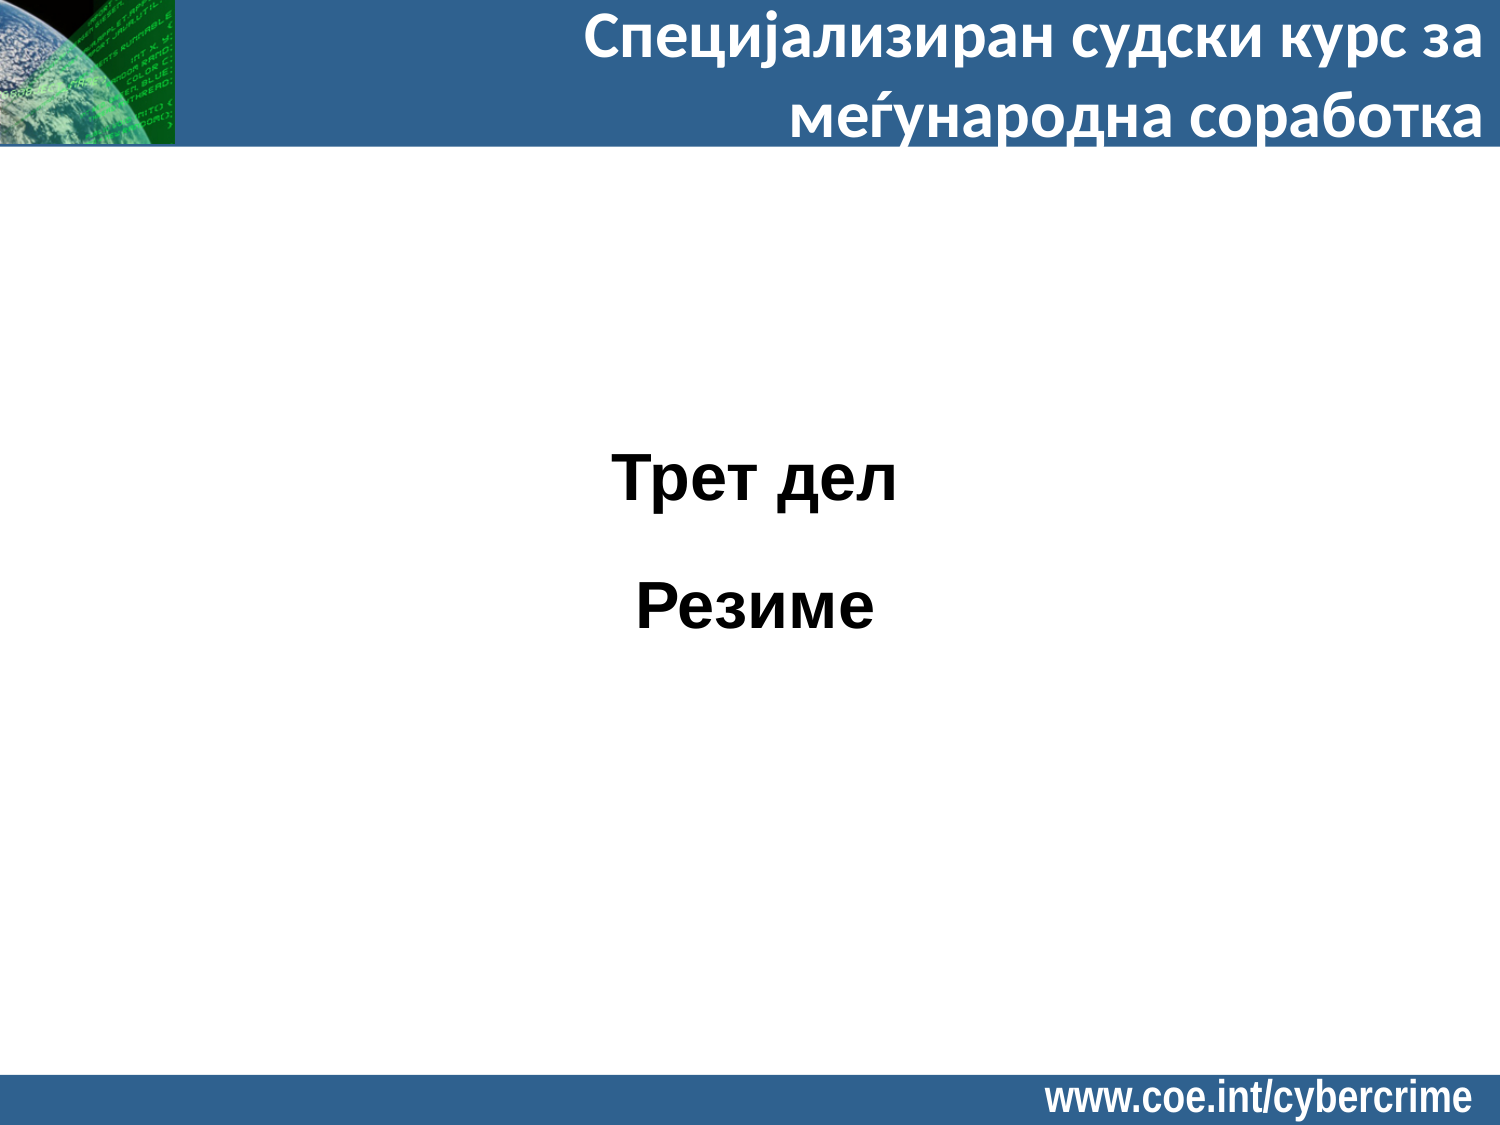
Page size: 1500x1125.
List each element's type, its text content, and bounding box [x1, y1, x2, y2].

text_box Трет дел Резиме [56, 441, 1455, 713]
text_box [0, 1073, 1030, 1125]
picture [0, 0, 175, 144]
text_box Специјализиран судски курс за меѓународна соработка [177, 0, 1500, 149]
text_box www.coe.int/cybercrime [1030, 1059, 1500, 1125]
